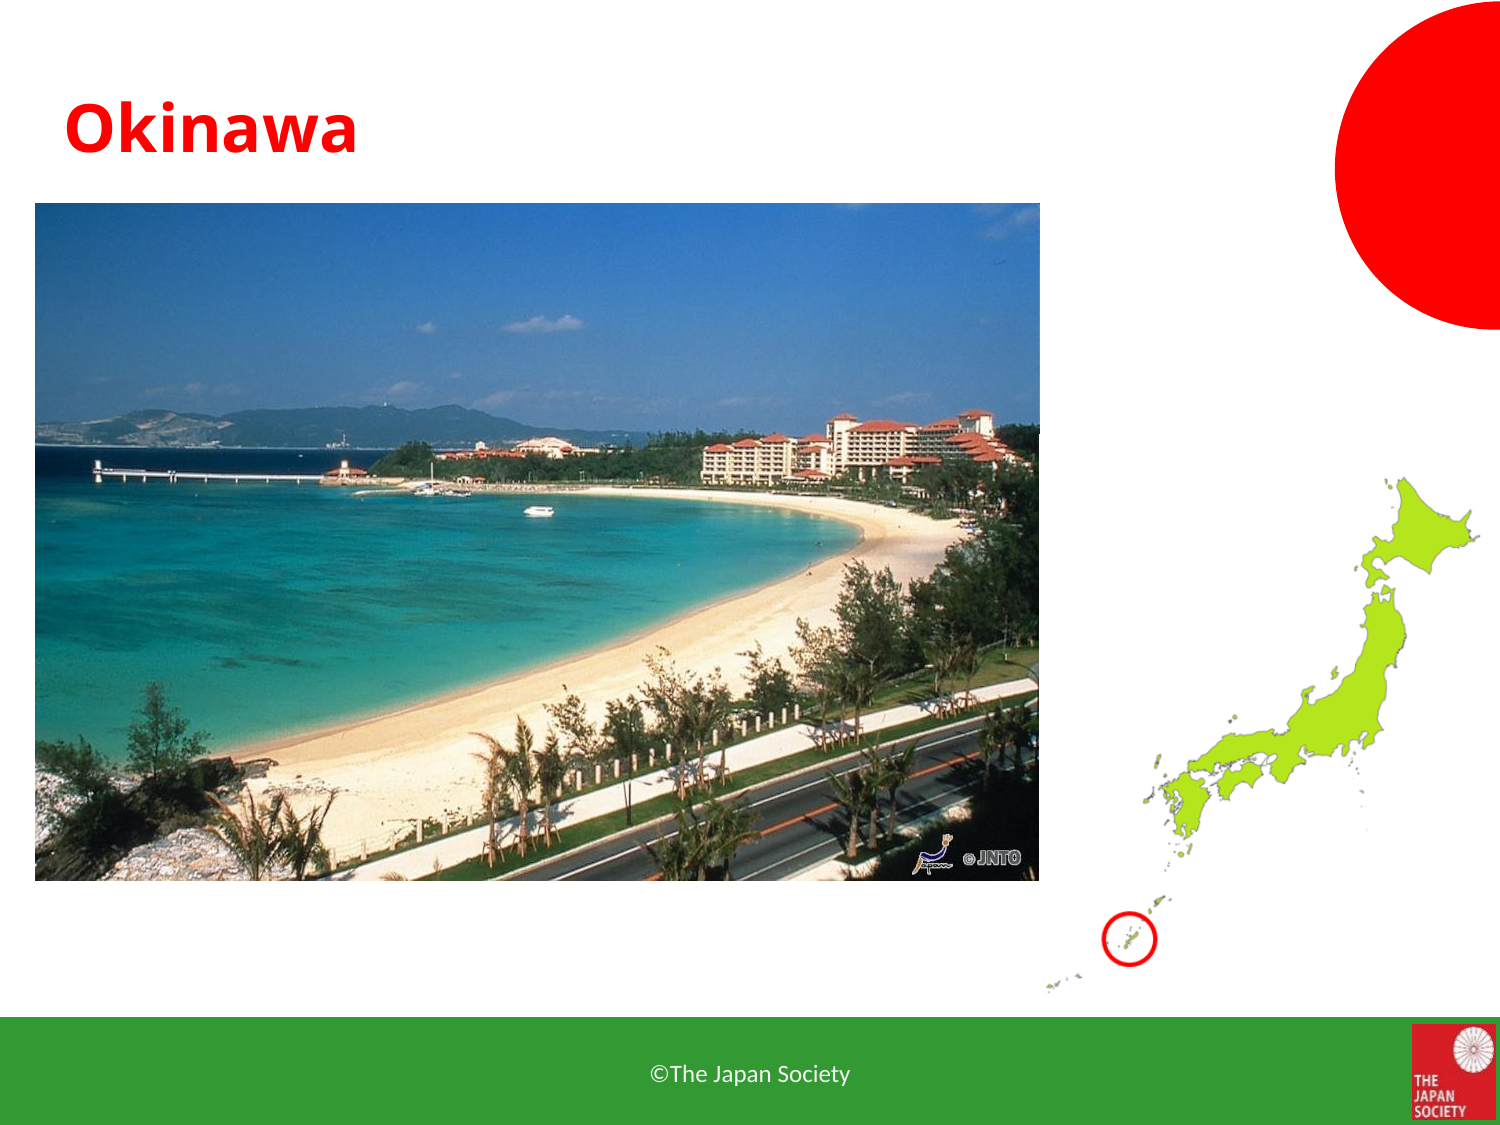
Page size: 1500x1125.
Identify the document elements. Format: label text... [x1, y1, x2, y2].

picture [1412, 1024, 1496, 1120]
text_box Okinawa [35, 78, 389, 174]
picture [34, 203, 1490, 1012]
